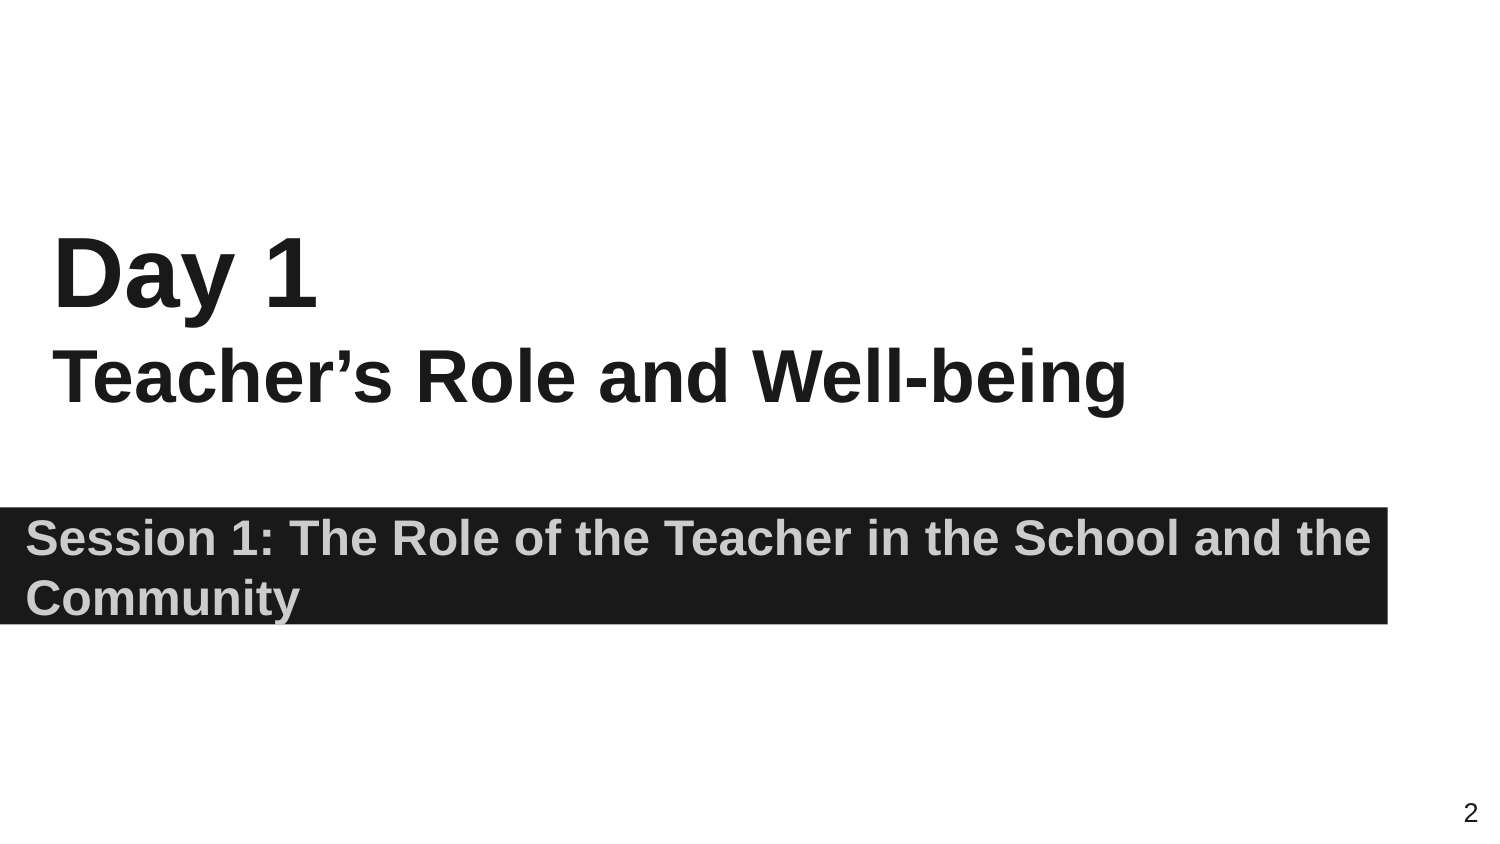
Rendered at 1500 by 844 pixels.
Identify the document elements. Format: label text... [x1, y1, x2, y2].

subtitle Session 1: The Role of the Teacher in the School and the Community [10, 507, 1499, 625]
slide_number 2 [1403, 779, 1494, 844]
title Day 1 Teacher’s Role and Well-being [37, 155, 1500, 433]
